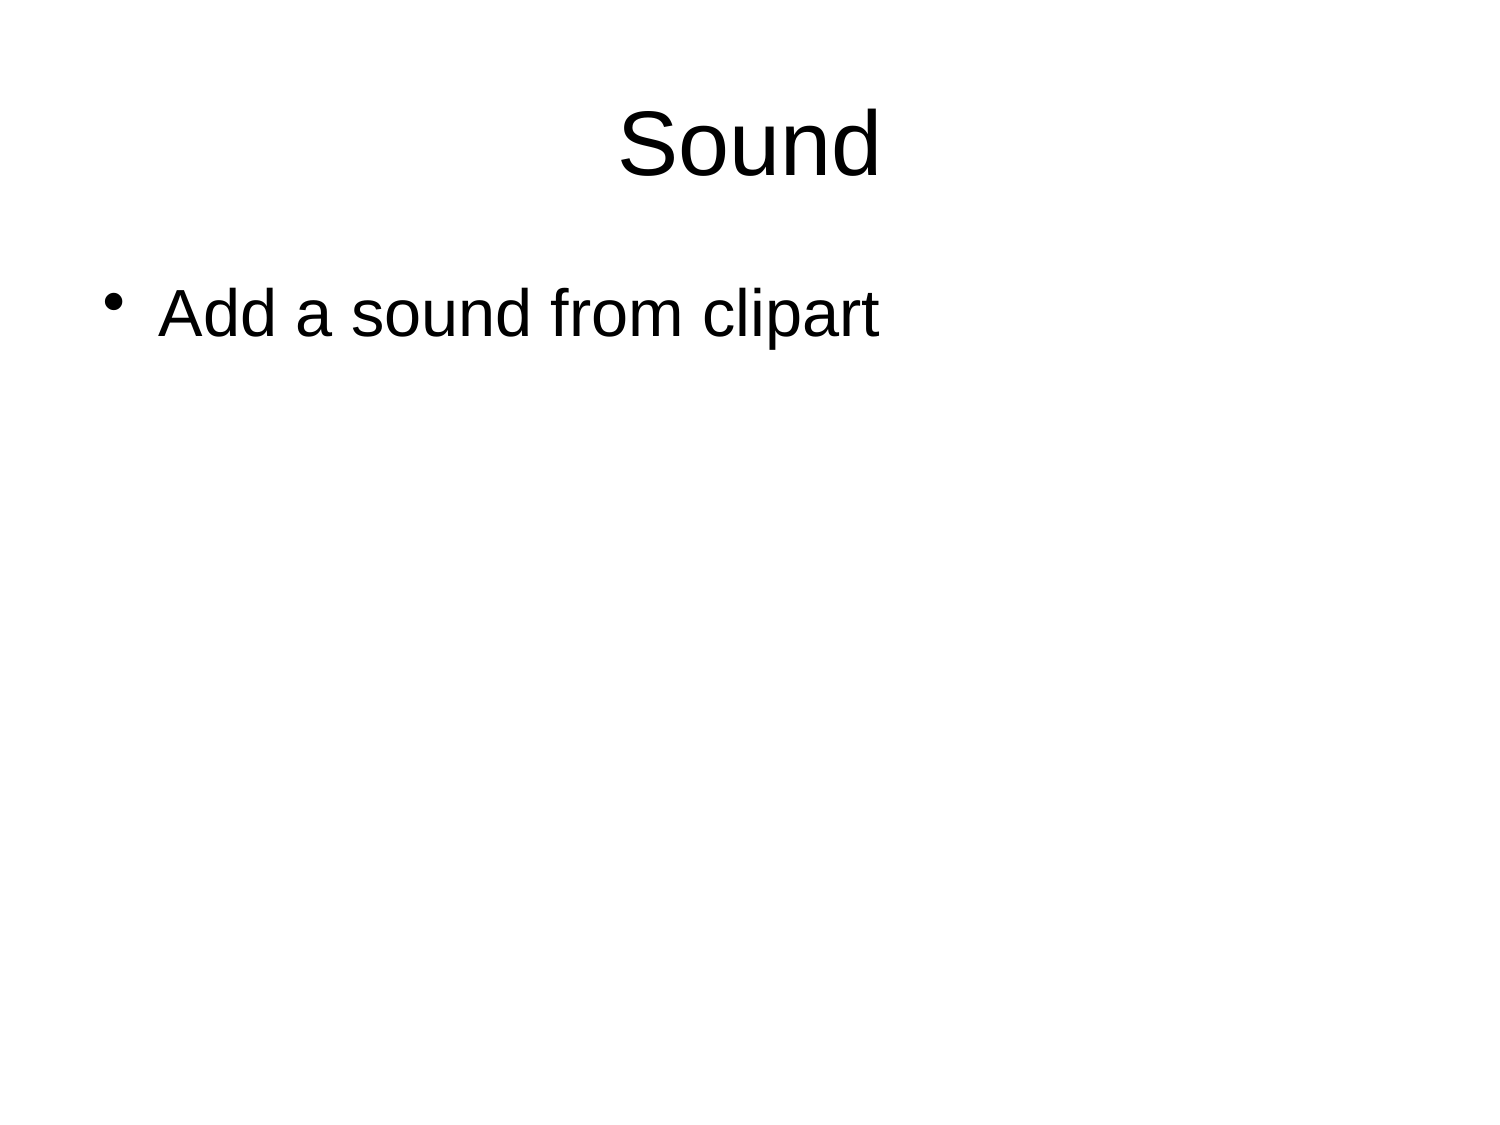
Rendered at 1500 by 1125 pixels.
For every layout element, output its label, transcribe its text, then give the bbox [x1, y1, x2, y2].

title Sound [74, 44, 1426, 233]
list Add a sound from clipart [87, 262, 1438, 1006]
